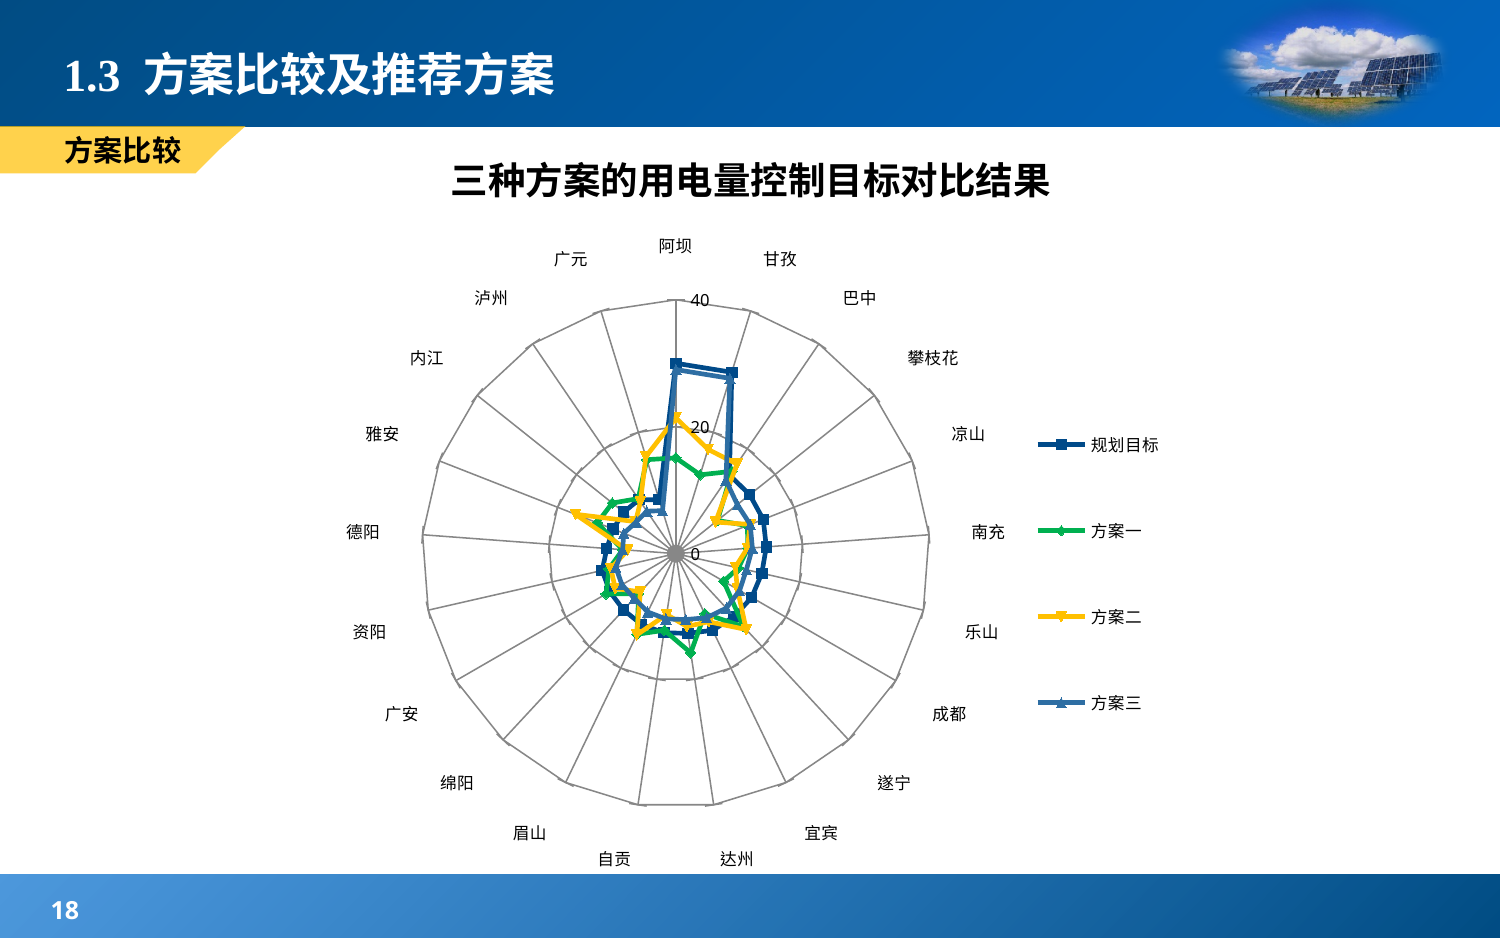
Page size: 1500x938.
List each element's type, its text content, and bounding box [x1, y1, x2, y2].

text_box 方案比较 [0, 124, 248, 176]
picture [1233, 6, 1433, 113]
chart [312, 220, 1185, 884]
text_box 三种方案的用电量控制目标对比结果 [435, 149, 1066, 210]
title 1.3 方案比较及推荐方案 [48, 19, 1005, 127]
